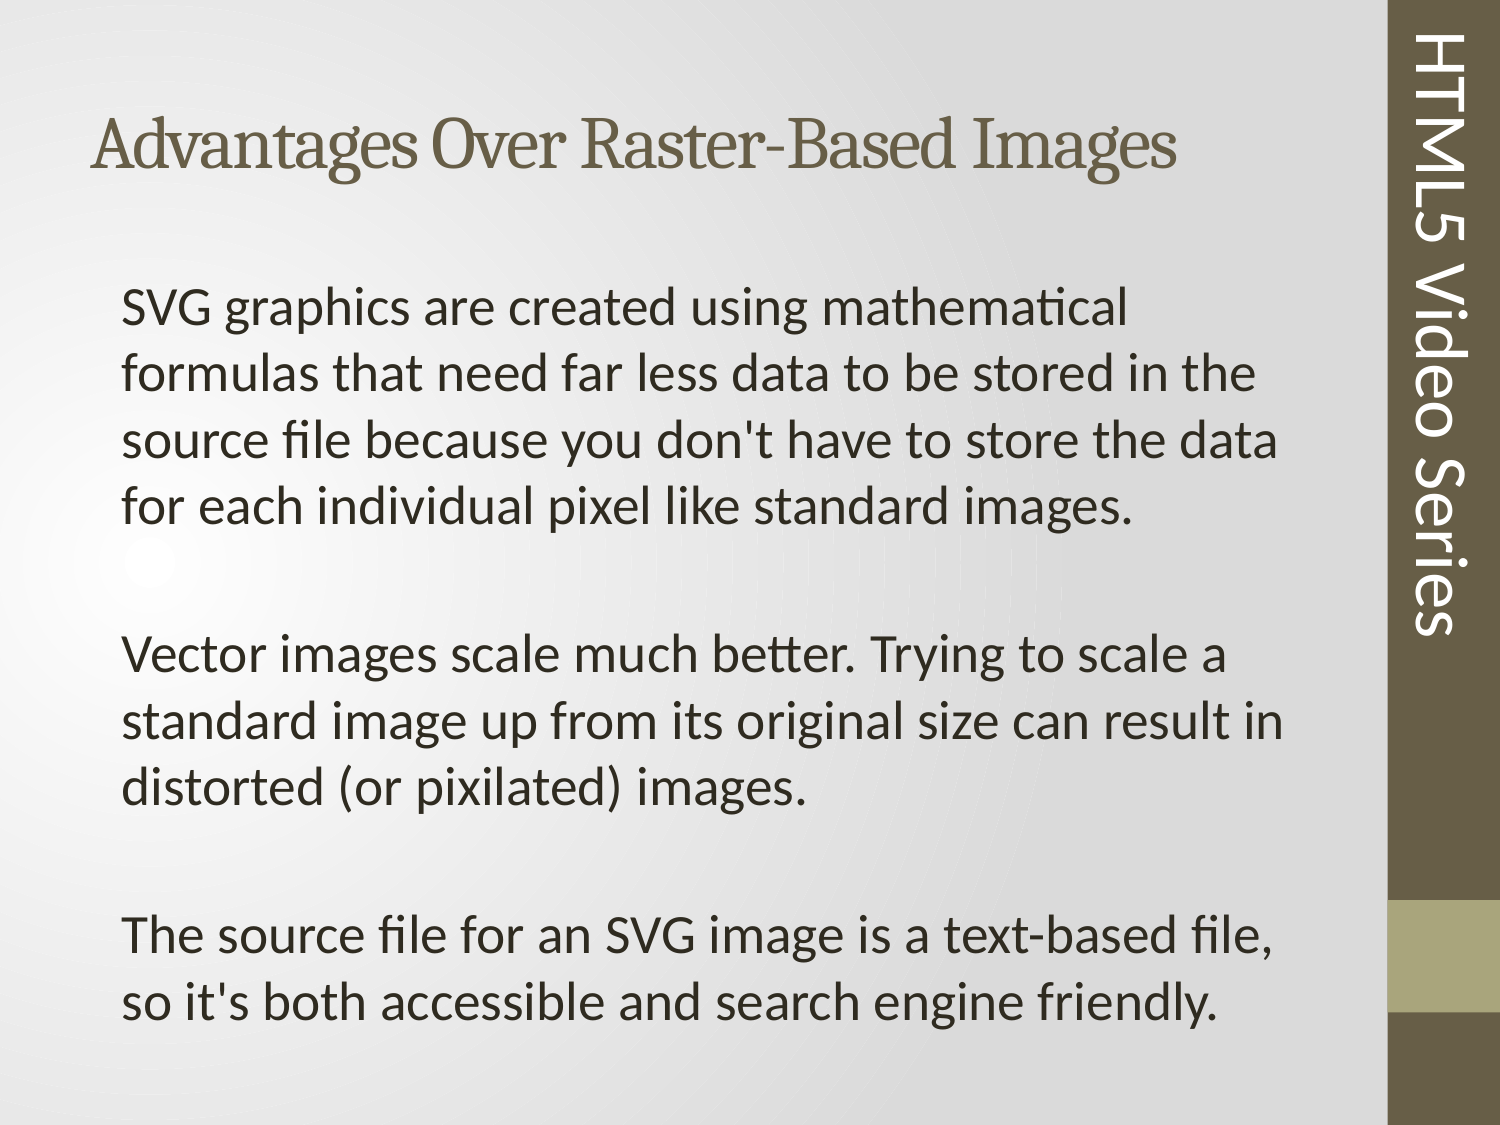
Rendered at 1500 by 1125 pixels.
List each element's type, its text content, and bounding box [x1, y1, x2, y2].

text_box HTML5 Video Series [1393, 15, 1499, 654]
title Advantages Over Raster-Based Images [75, 45, 1325, 233]
list SVG graphics are created using mathematical formulas that need far less data to be stored in the source file because you don't have to store the data for each individual pixel like standard images. Vector images scale much better. Trying to scale a standard image up from its original size can result in distorted (or pixilated) images. The source file for an SVG image is a text-based file, so it's both accessible and search engine friendly. [87, 262, 1338, 1051]
